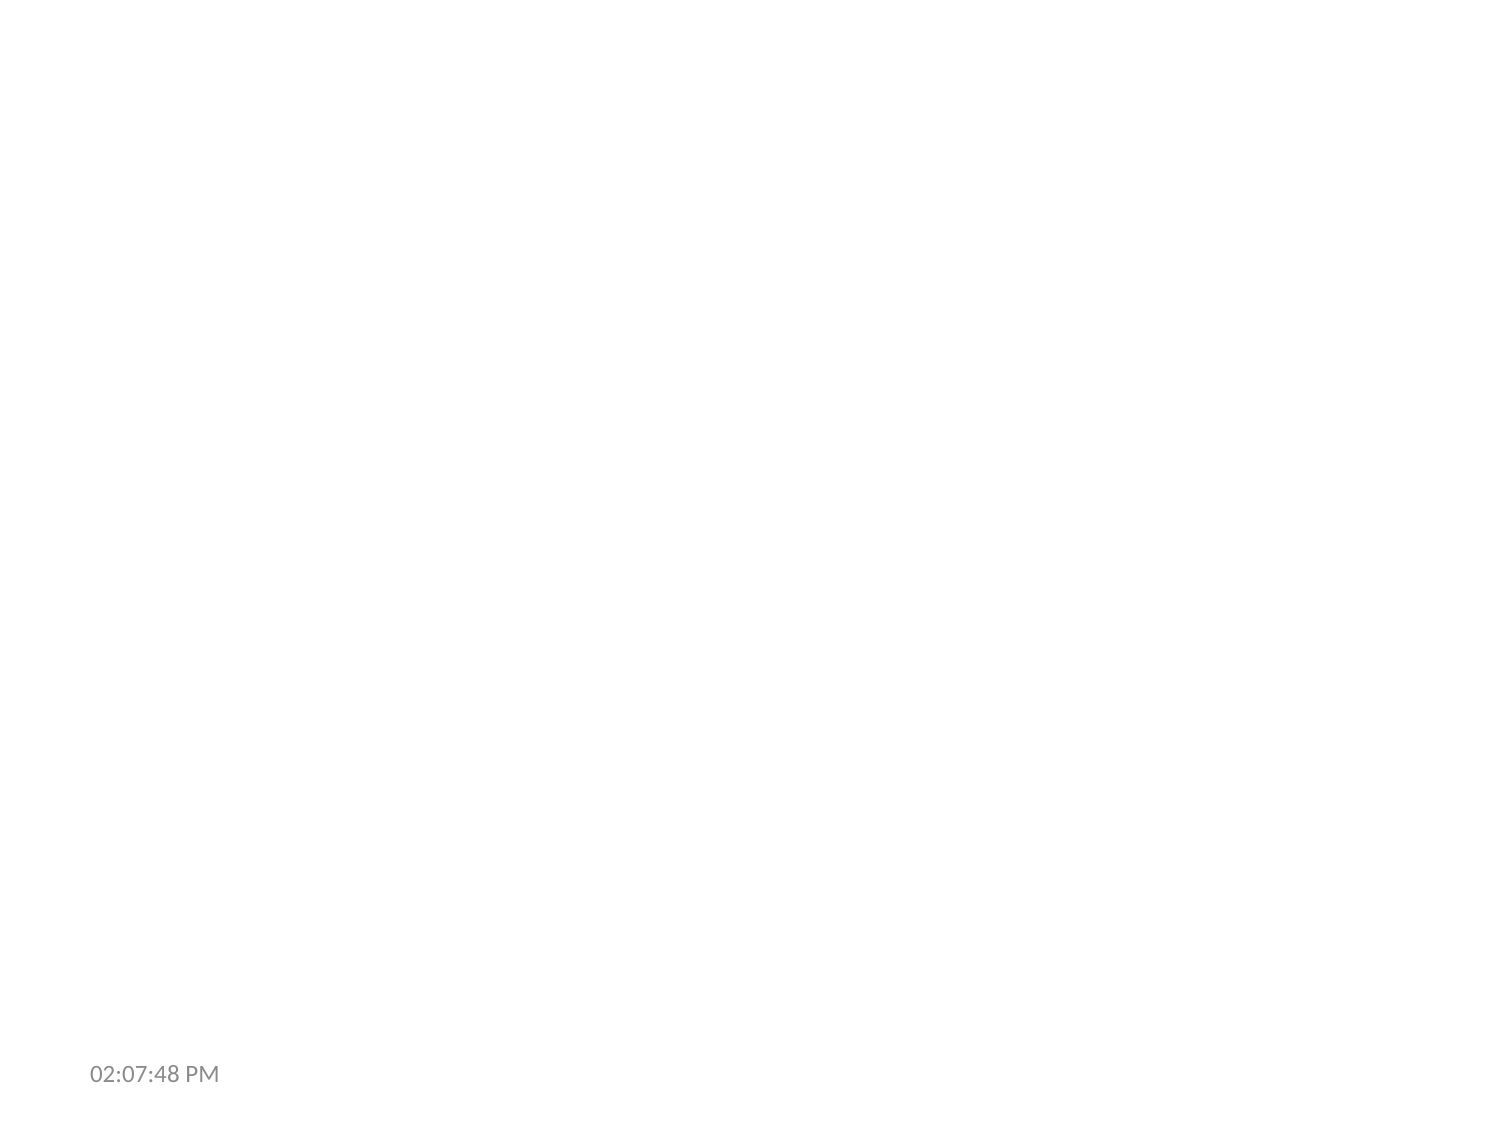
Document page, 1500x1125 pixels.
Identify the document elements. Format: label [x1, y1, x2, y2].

slide_number [75, 1042, 425, 1103]
